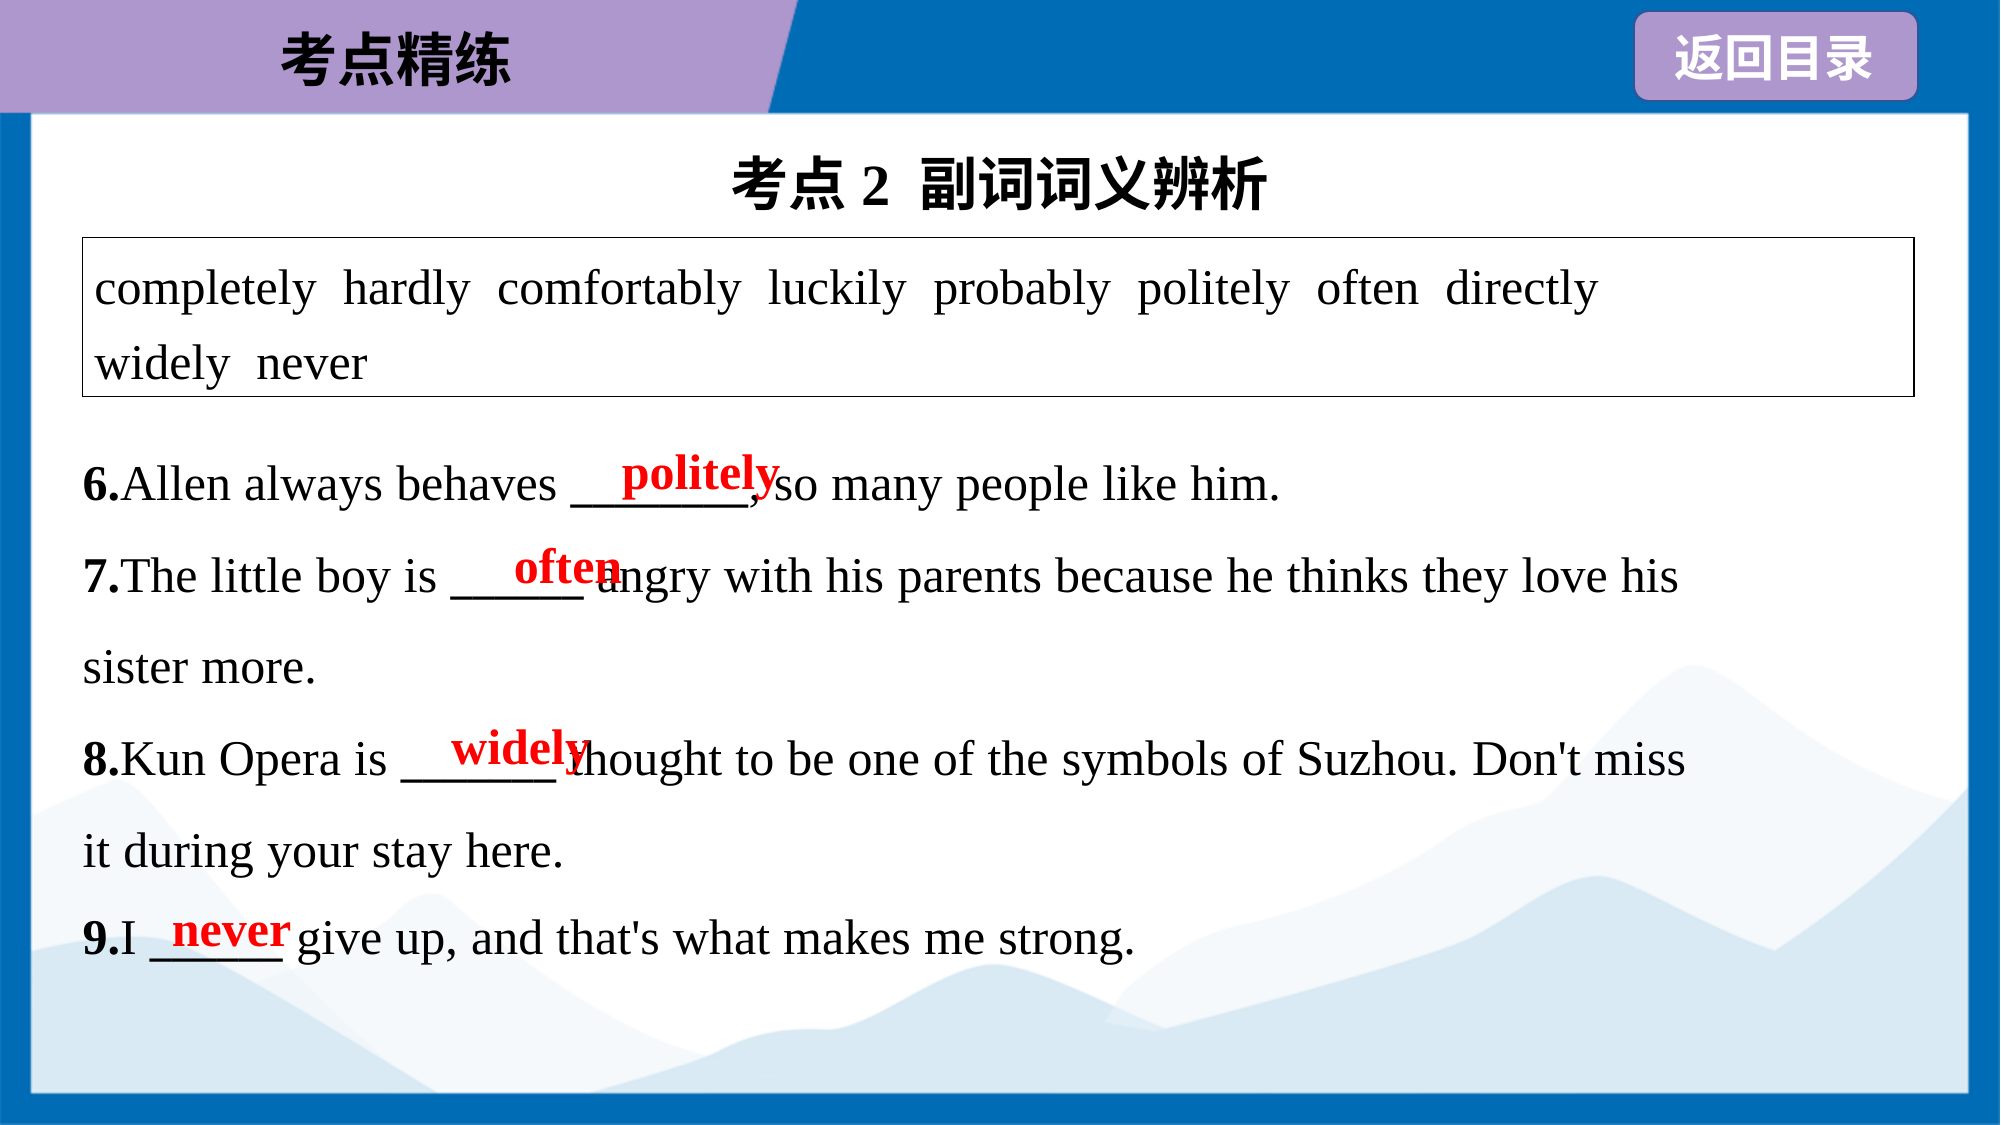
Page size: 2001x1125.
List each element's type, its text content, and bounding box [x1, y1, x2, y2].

text_box 6.Allen always behaves ________, so many people like him. 7.The little boy is ______ angry with his parents because he thinks they love his sister more. 8.Kun Opera is _______ thought to be one of the symbols of Suzhou. Don't miss it during your stay here. 9.I ______ give up, and that's what makes me strong. [82, 418, 1917, 955]
text_box politely [604, 412, 799, 491]
text_box 考点2 副词词义辨析 [82, 146, 1917, 217]
table_header completely hardly comfortably luckily probably politely often directly widely never [83, 238, 1913, 396]
picture [0, 0, 2000, 1125]
text_box never [153, 868, 310, 948]
text_box widely [433, 687, 609, 766]
text_box often [495, 505, 641, 585]
